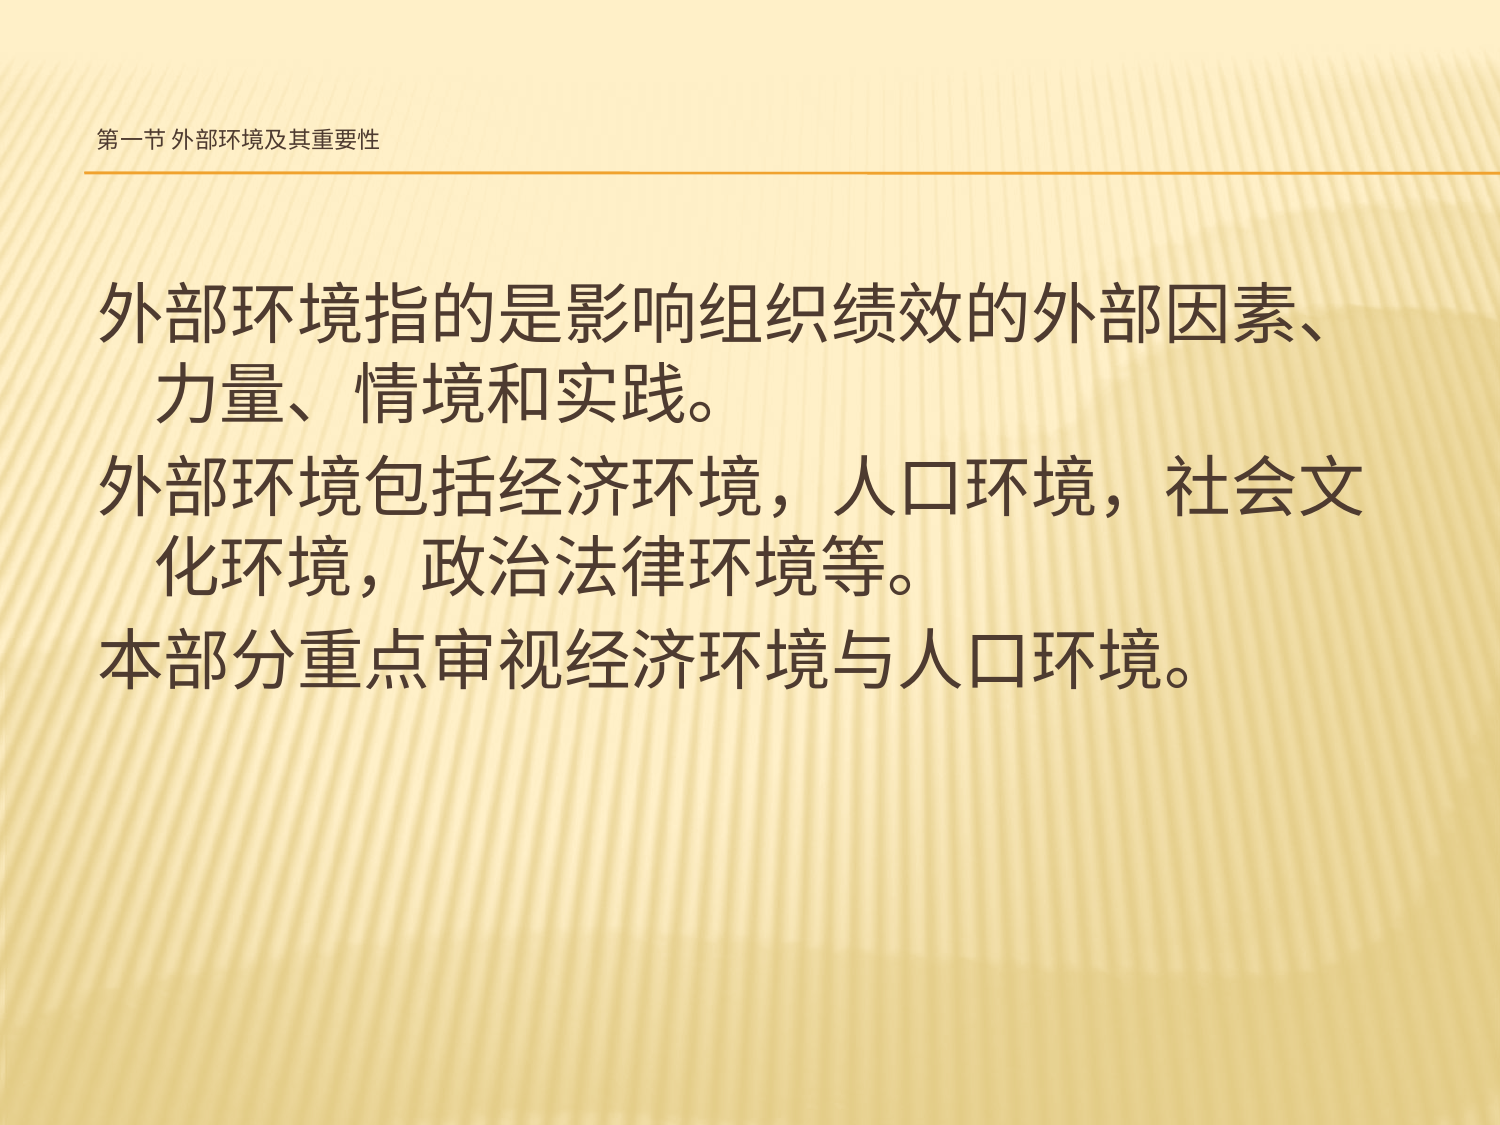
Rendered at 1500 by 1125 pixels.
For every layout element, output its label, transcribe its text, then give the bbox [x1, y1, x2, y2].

title 第一节 外部环境及其重要性 [82, 117, 1432, 245]
list 外部环境指的是影响组织绩效的外部因素、力量、情境和实践。 外部环境包括经济环境，人口环境，社会文化环境，政治法律环境等。 本部分重点审视经济环境与人口环境。 [81, 264, 1433, 1060]
